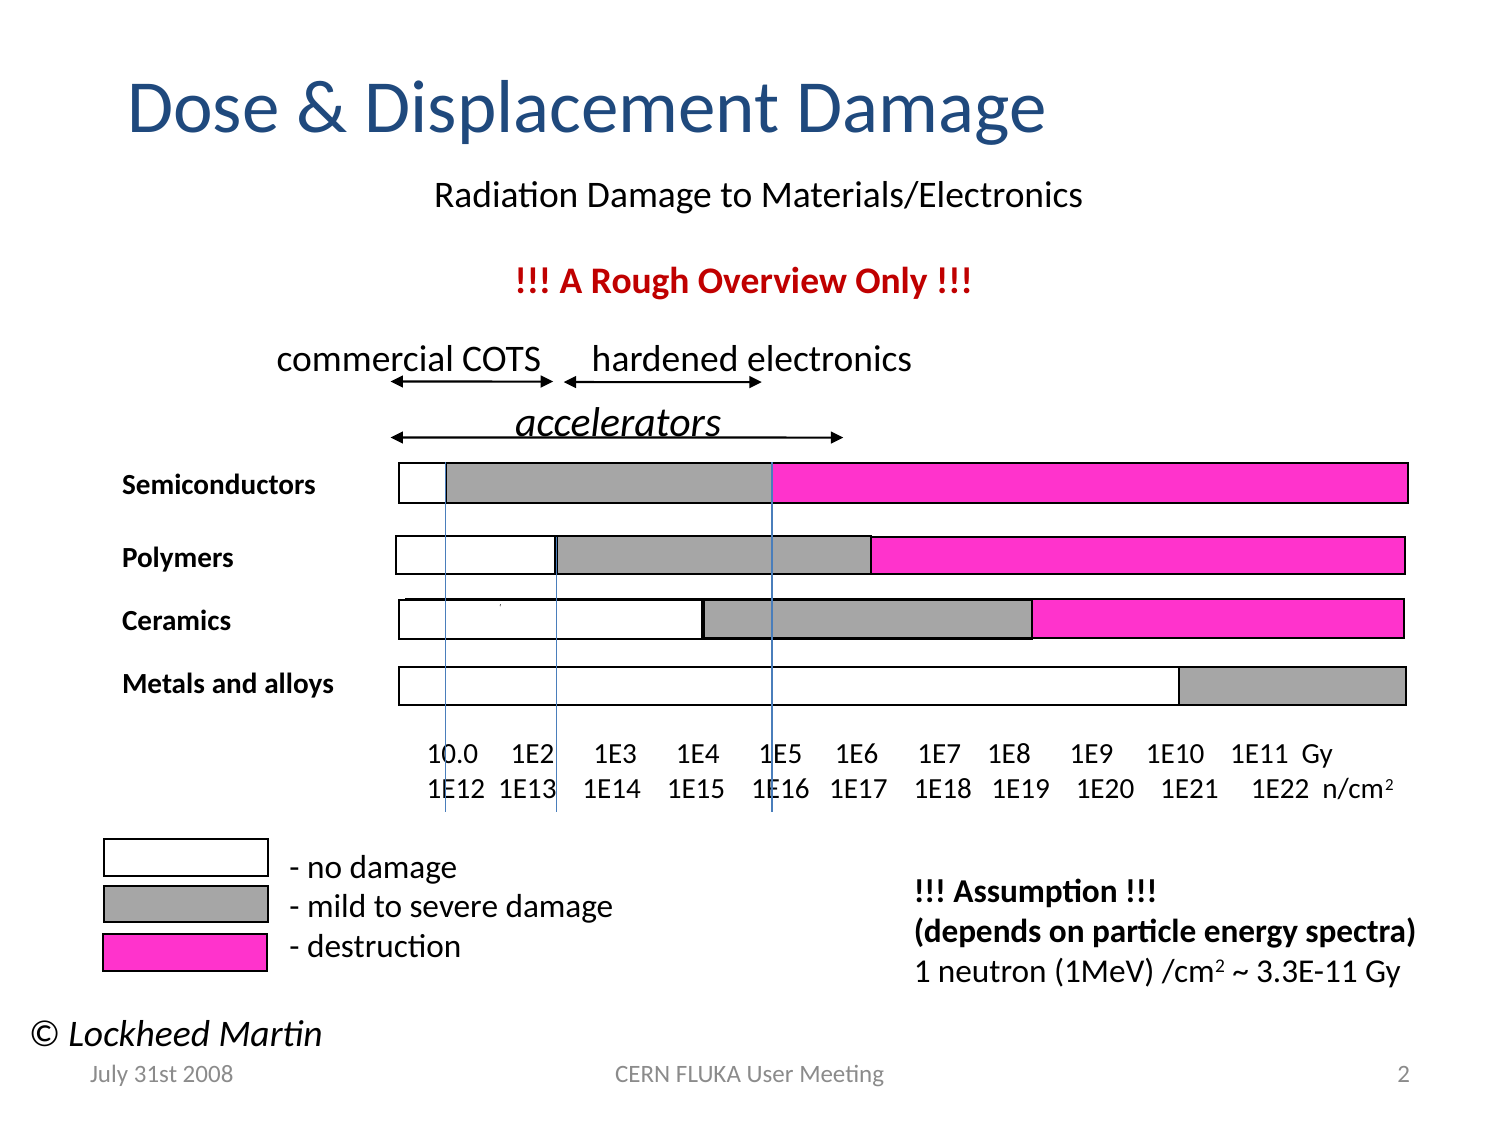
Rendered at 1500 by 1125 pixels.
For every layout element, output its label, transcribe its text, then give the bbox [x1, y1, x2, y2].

text_box 10.0 1E2 1E3 1E4 1E5 1E6 1E7 1E8 1E9 1E10 1E11 Gy 1E12 1E13 1E14 1E15 1E16 1E17 1E18 1E19 1E20 1E21 1E22 n/cm2 [446, 727, 556, 812]
text_box [563, 375, 762, 389]
text_box 10.0 1E2 1E3 1E4 1E5 1E6 1E7 1E8 1E9 1E10 1E11 Gy 1E12 1E13 1E14 1E15 1E16 1E17 1E18 1E19 1E20 1E21 1E22 n/cm2 [557, 727, 771, 812]
text_box [737, 431, 844, 444]
footer CERN FLUKA User Meeting [512, 1042, 988, 1103]
text_box commercial COTS hardened electronics [261, 326, 928, 387]
text_box 10.0 1E2 1E3 1E4 1E5 1E6 1E7 1E8 1E9 1E10 1E11 Gy 1E12 1E13 1E14 1E15 1E16 1E17 1E18 1E19 1E20 1E21 1E22 n/cm2 [411, 727, 445, 812]
slide_number 2 [1074, 1042, 1425, 1103]
text_box !!! A Rough Overview Only !!! [499, 249, 989, 309]
text_box Radiation Damage to Materials/Electronics [419, 162, 1099, 222]
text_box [102, 838, 269, 972]
text_box [390, 431, 500, 444]
text_box Semiconductors Polymers Ceramics Metals and alloys [107, 451, 350, 707]
text_box accelerators [500, 387, 737, 452]
text_box © Lockheed Martin [13, 1001, 339, 1062]
text_box Dose & Displacement Damage [112, 50, 1388, 150]
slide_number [75, 1042, 425, 1103]
text_box [390, 375, 554, 388]
text_box !!! Assumption !!! (depends on particle energy spectra) 1 neutron (1MeV) /cm2 ~ 3.3E-11 Gy [898, 862, 1433, 997]
text_box 10.0 1E2 1E3 1E4 1E5 1E6 1E7 1E8 1E9 1E10 1E11 Gy 1E12 1E13 1E14 1E15 1E16 1E17 1E18 1E19 1E20 1E21 1E22 n/cm2 [773, 727, 1409, 812]
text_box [395, 462, 1408, 706]
text_box - no damage - mild to severe damage - destruction [274, 837, 629, 972]
